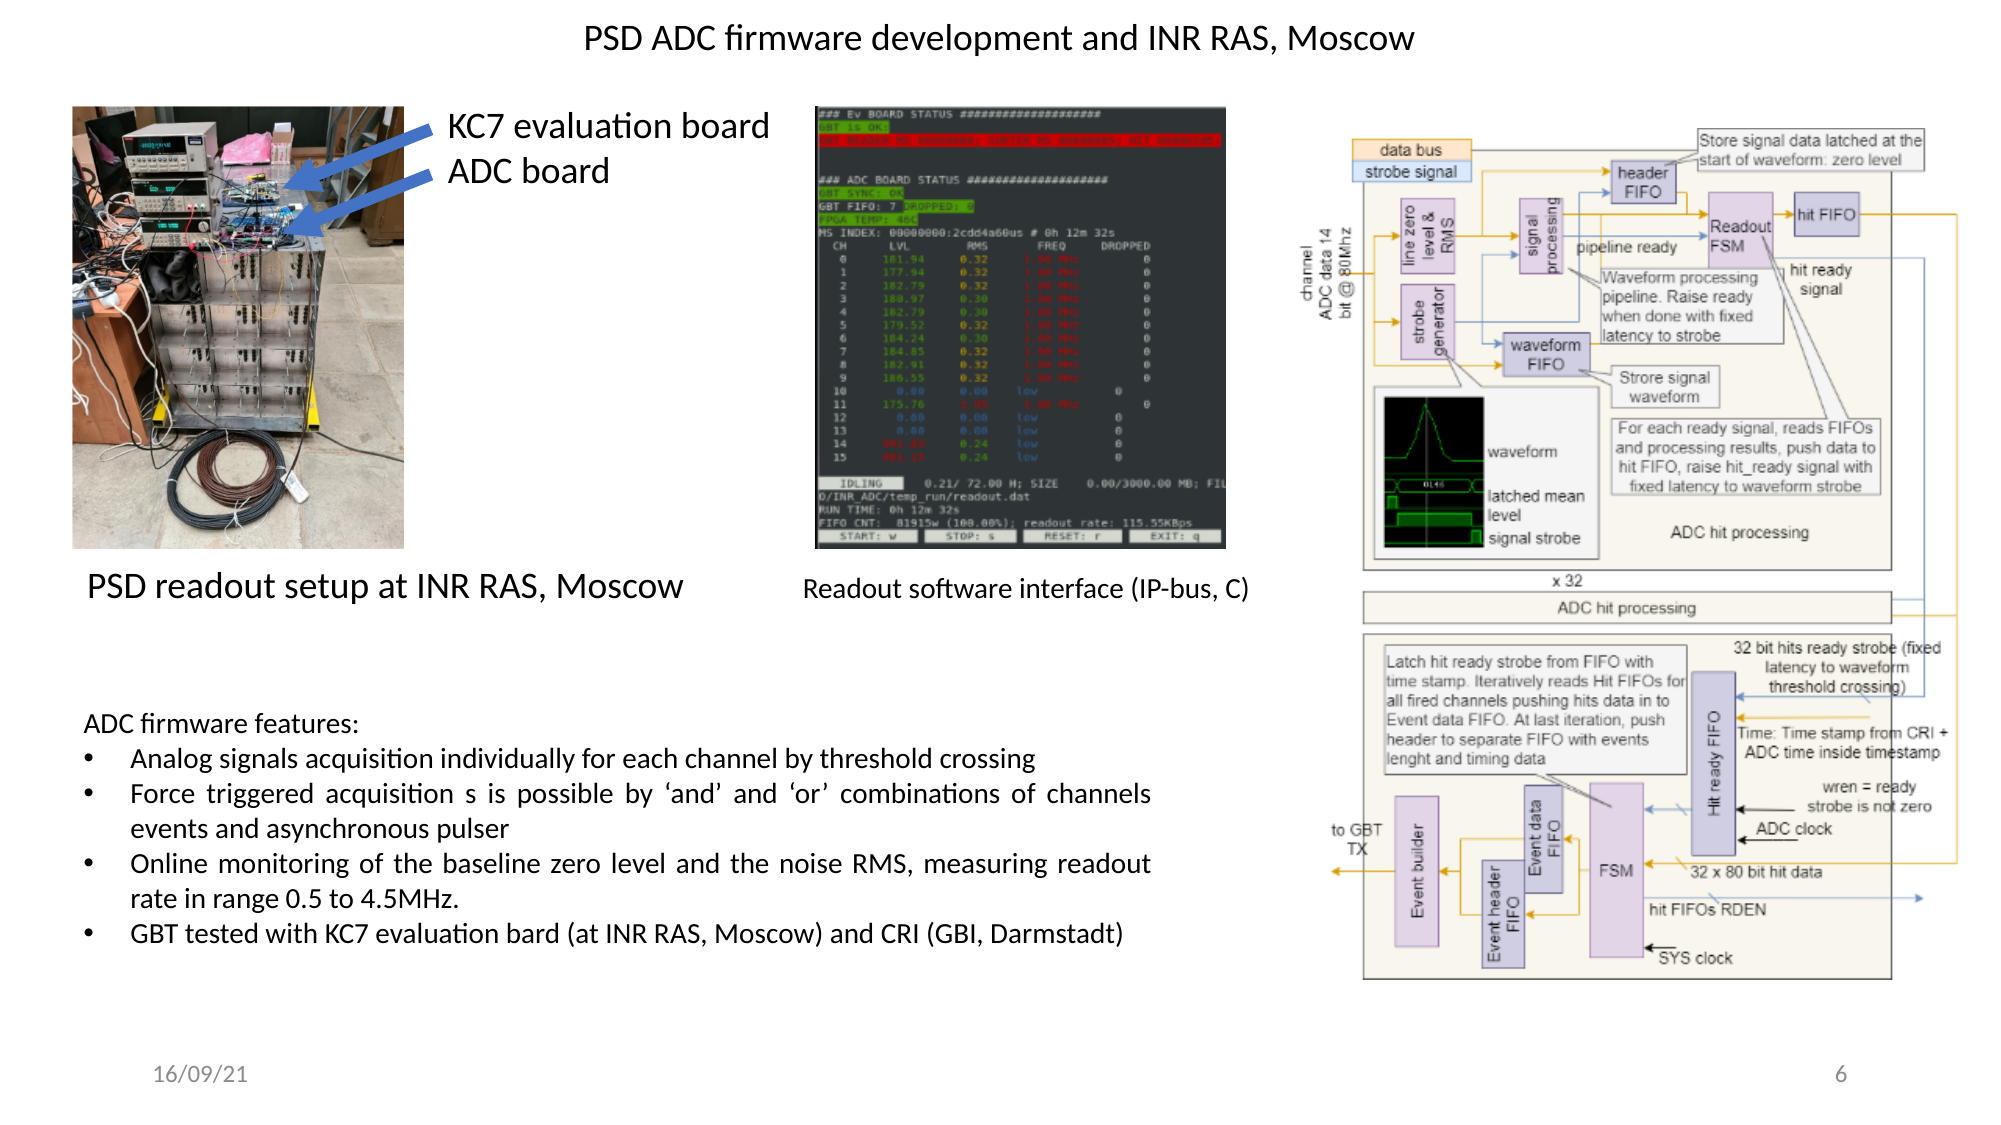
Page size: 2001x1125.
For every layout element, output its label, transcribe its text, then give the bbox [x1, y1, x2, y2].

text_box PSD ADC firmware development and INR RAS, Moscow [568, 5, 1432, 66]
picture [1296, 128, 1966, 980]
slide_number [137, 1042, 588, 1103]
text_box ADC firmware features: Analog signals acquisition individually for each channel by threshold crossing Force triggered acquisition s is possible by ‘and’ and ‘or’ combinations of channels events and asynchronous pulser Online monitoring of the baseline zero level and the noise RMS, measuring readout rate in range 0.5 to 4.5MHz. GBT tested with KC7 evaluation bard (at INR RAS, Moscow) and CRI (GBI, Darmstadt) [68, 697, 1167, 957]
slide_number 6 [1412, 1042, 1863, 1103]
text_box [68, 93, 1226, 615]
text_box Readout software interface (IP-bus, C) [1226, 562, 1282, 613]
